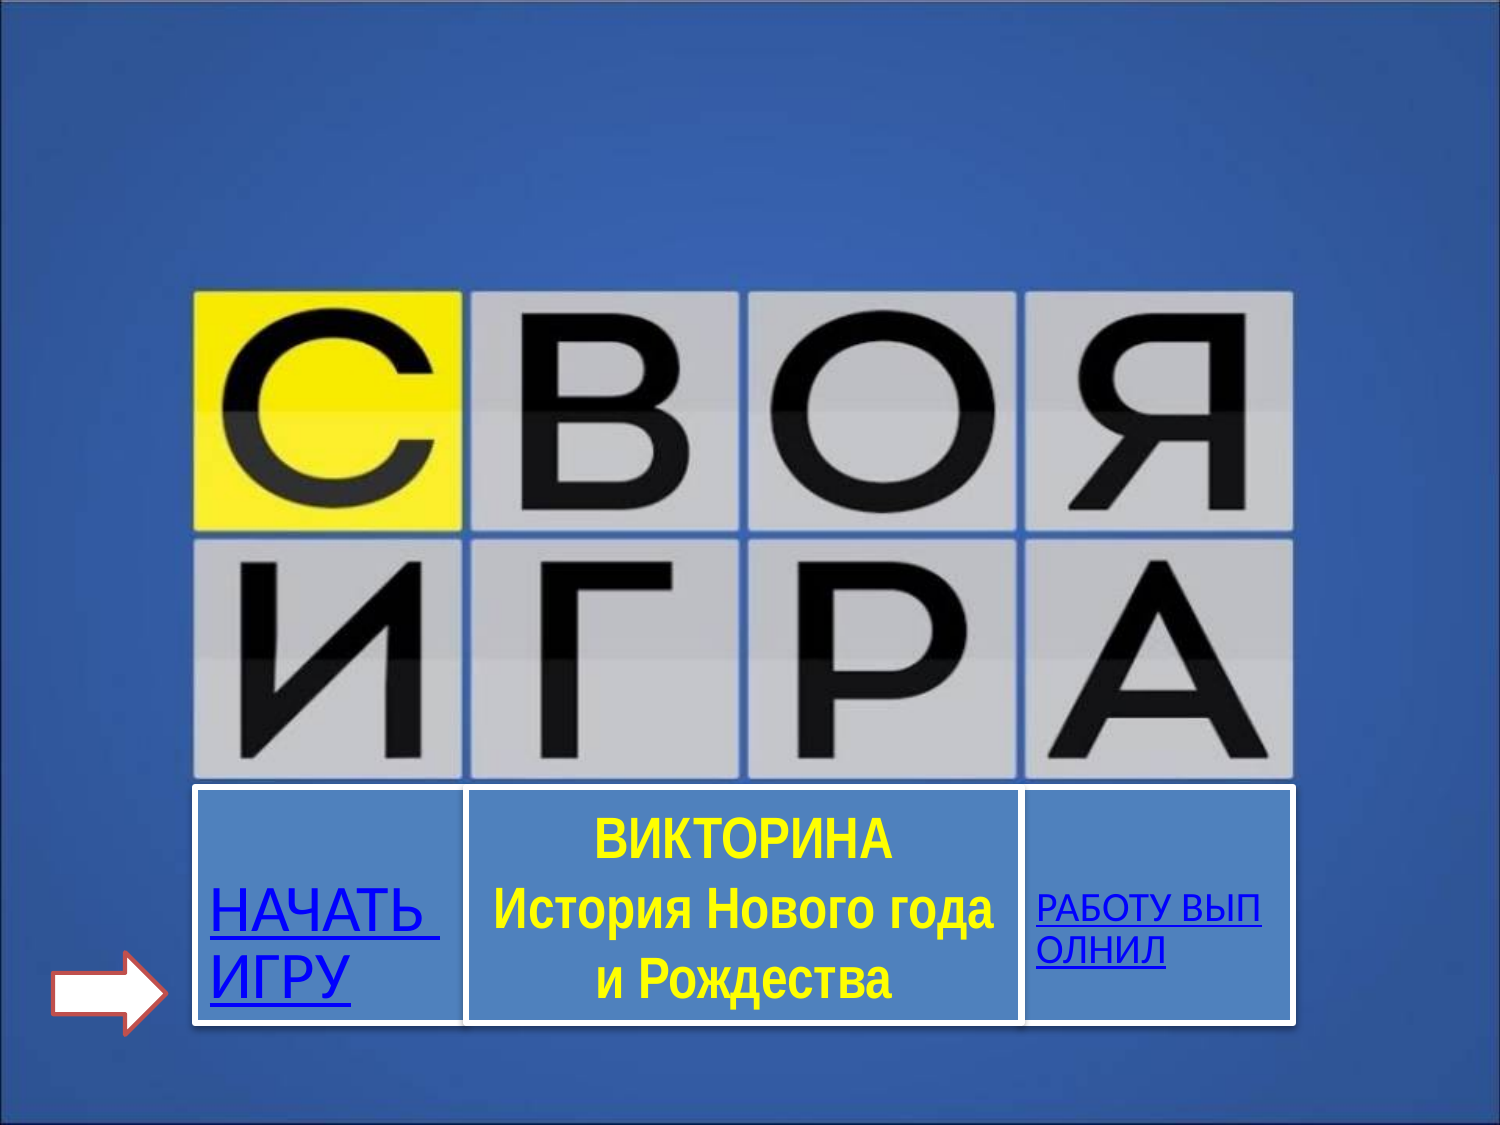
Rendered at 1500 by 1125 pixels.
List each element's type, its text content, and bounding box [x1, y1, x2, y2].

text_box [50, 950, 169, 1037]
text_box НАЧАТЬ ИГРУ [192, 784, 462, 1026]
text_box РАБОТУ ВЫПОЛНИЛ [1025, 784, 1296, 1026]
text_box ВИКТОРИНА История Нового года и Рождества [463, 784, 1025, 1026]
picture [0, 0, 1500, 1125]
